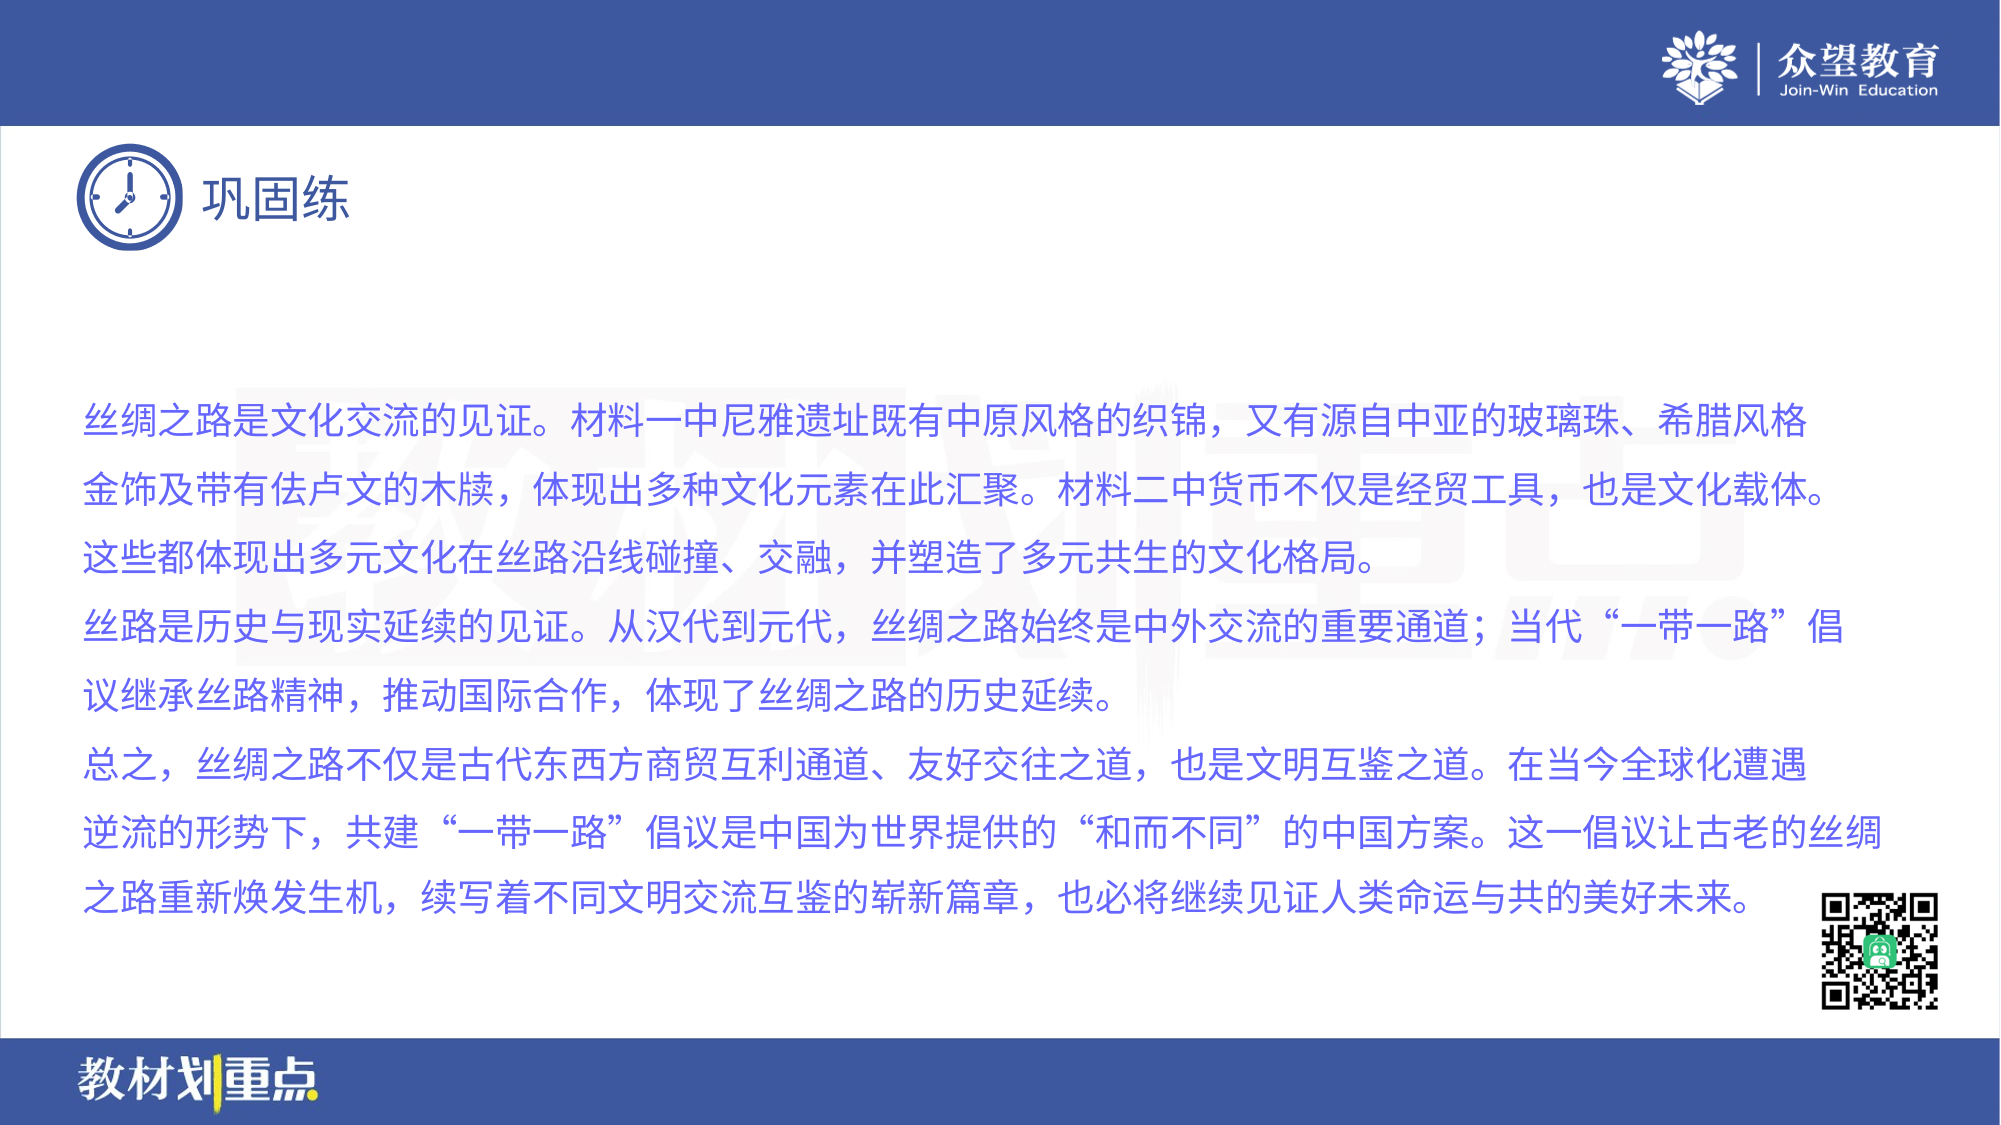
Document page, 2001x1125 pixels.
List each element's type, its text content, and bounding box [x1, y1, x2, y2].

text_box 丝绸之路是文化交流的见证。材料一中尼雅遗址既有中原风格的织锦，又有源自中亚的玻璃珠、希腊风格 金饰及带有佉卢文的木牍，体现出多种文化元素在此汇聚。材料二中货币不仅是经贸工具，也是文化载体。 这些都体现出多元文化在丝路沿线碰撞、交融，并塑造了多元共生的文化格局。 丝路是历史与现实延续的见证。从汉代到元代，丝绸之路始终是中外交流的重要通道；当代“一带一路”倡 议继承丝路精神，推动国际合作，体现了丝绸之路的历史延续。 总之，丝绸之路不仅是古代东西方商贸互利通道、友好交往之道，也是文明互鉴之道。在当今全球化遭遇 逆流的形势下，共建“一带一路”倡议是中国为世界提供的“和而不同”的中国方案。这一倡议让古老的丝绸 之路重新焕发生机，续写着不同文明交流互鉴的崭新篇章，也必将继续见证人类命运与共的美好未来。 [82, 373, 1817, 913]
picture [0, 0, 2000, 1125]
